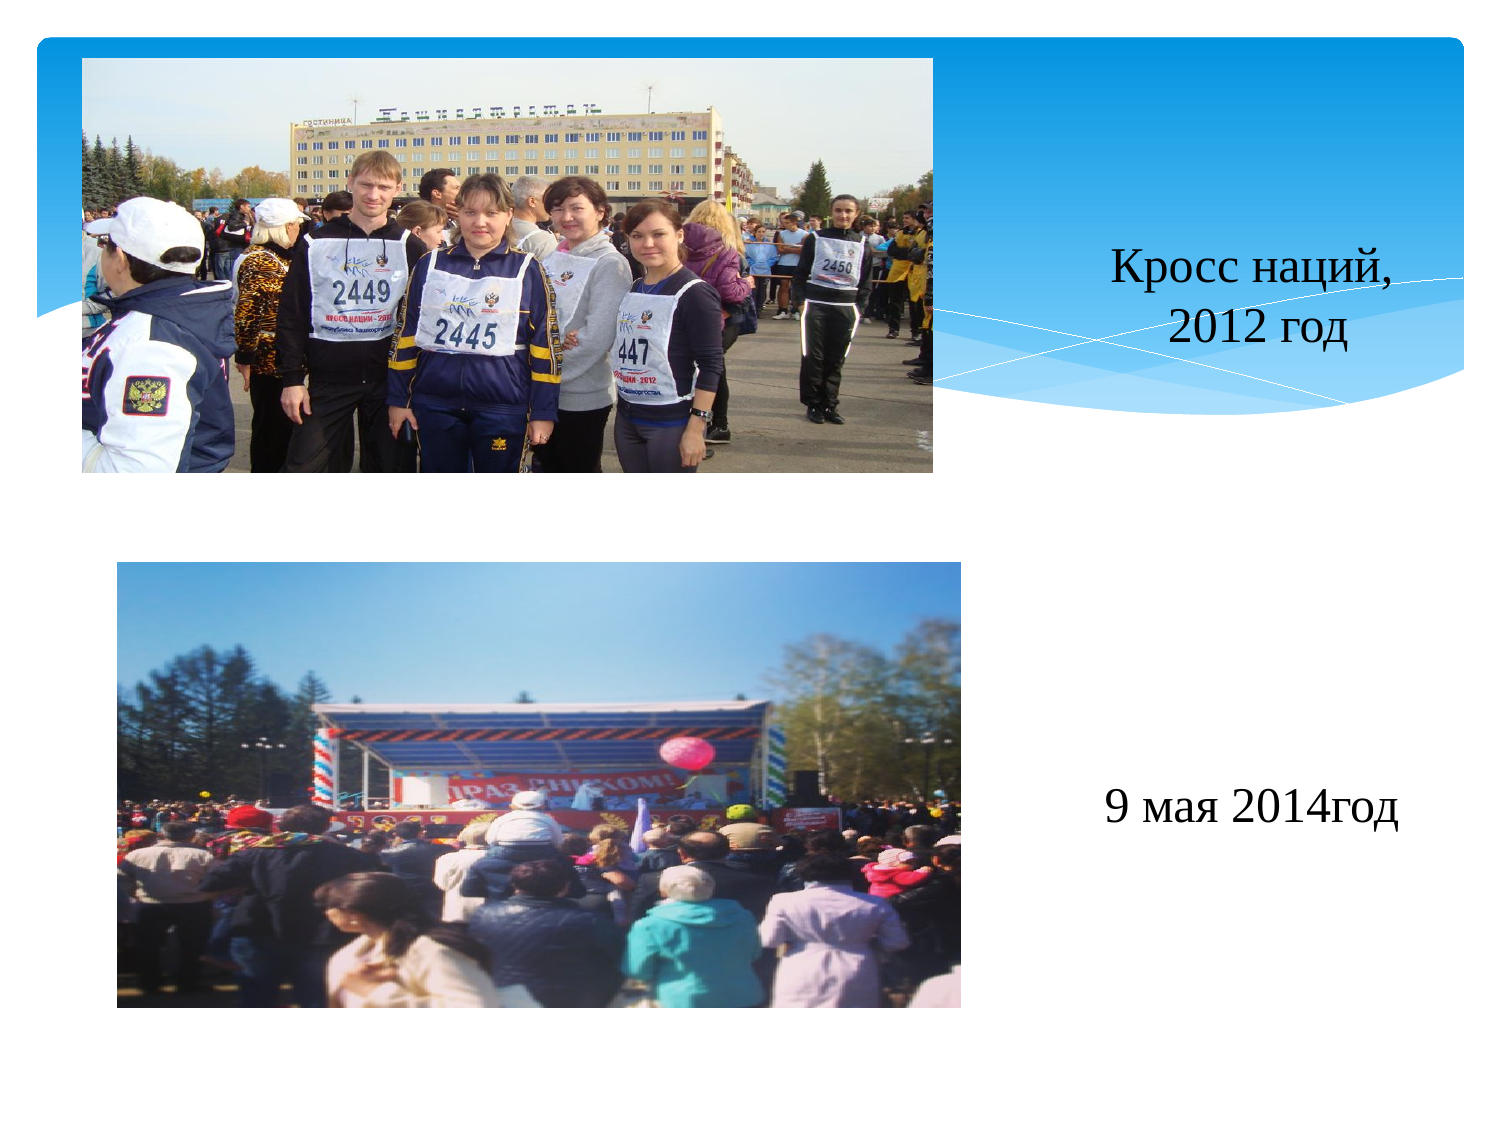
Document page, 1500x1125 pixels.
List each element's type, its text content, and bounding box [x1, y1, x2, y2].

title Кросс наций, 2012 год 9 мая 2014год [1045, 55, 1459, 1071]
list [116, 562, 962, 1009]
picture [81, 59, 933, 473]
